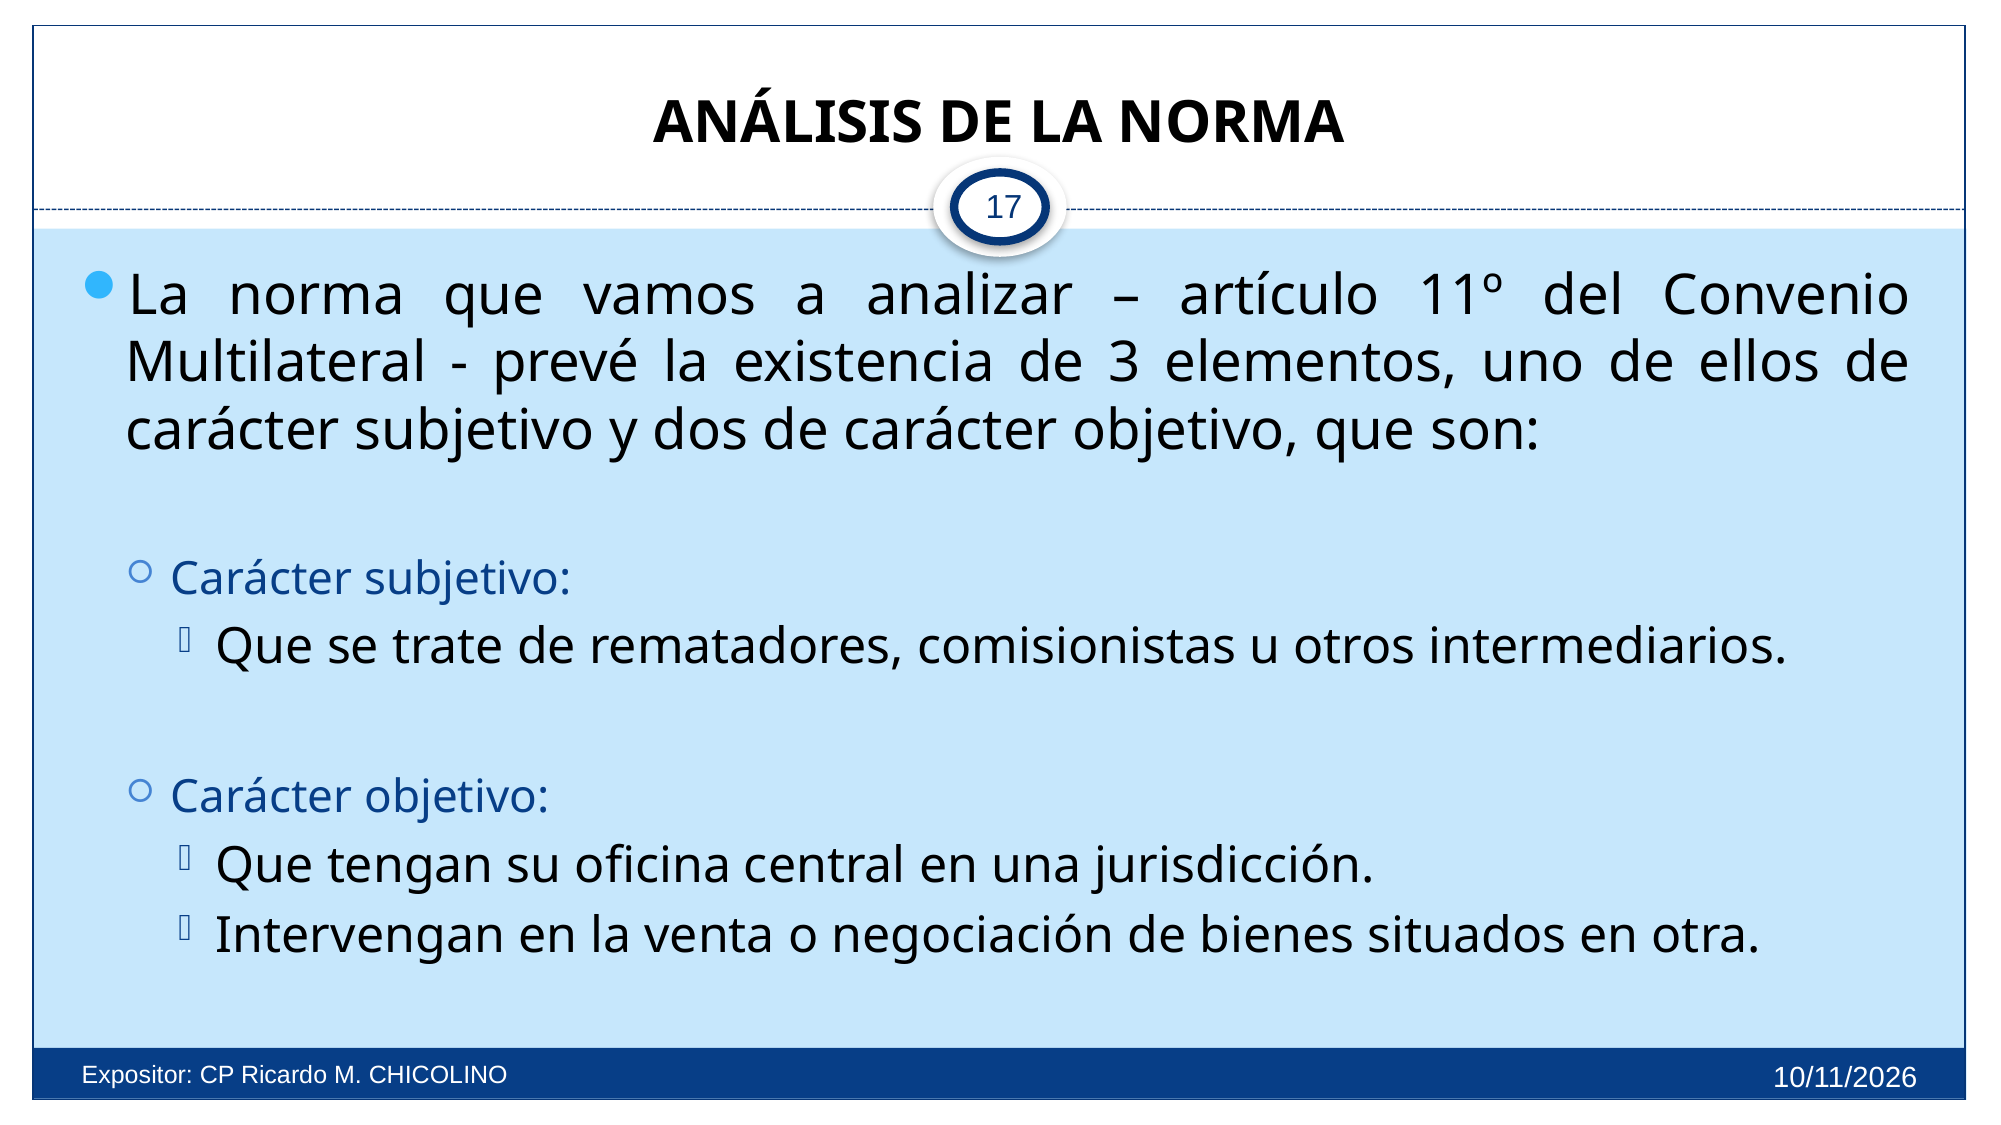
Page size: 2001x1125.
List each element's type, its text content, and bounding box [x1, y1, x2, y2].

slide_number 17 [954, 168, 1055, 241]
list La norma que vamos a analizar – artículo 11º del Convenio Multilateral - prevé la existencia de 3 elementos, uno de ellos de carácter subjetivo y dos de carácter objetivo, que son: Carácter subjetivo: Que se trate de rematadores, comisionistas u otros intermediarios. Carácter objetivo: Que tengan su oficina central en una jurisdicción. Intervengan en la venta o negociación de bienes situados en otra. [66, 250, 1926, 1001]
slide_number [1266, 1050, 1933, 1111]
footer Expositor: CP Ricardo M. CHICOLINO [66, 1051, 850, 1112]
title ANÁLISIS DE LA NORMA [65, 37, 1933, 162]
